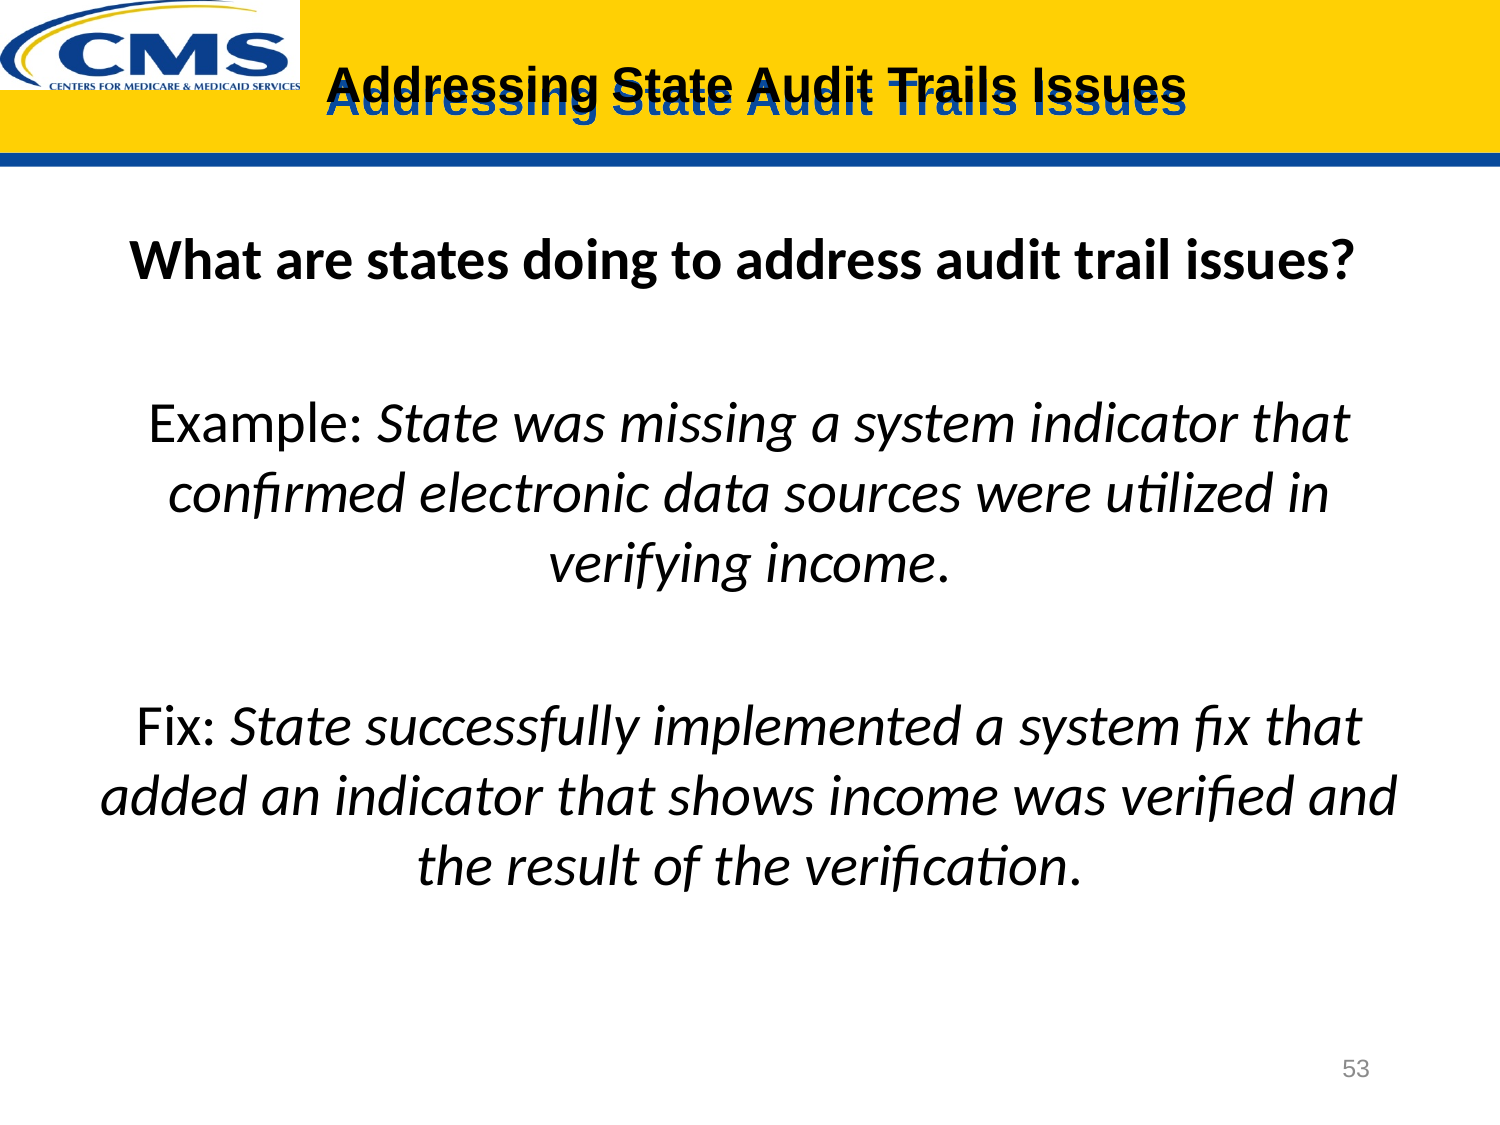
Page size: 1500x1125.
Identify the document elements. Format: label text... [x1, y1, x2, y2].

title Addressing State Audit Trails Issues [0, 22, 1500, 137]
picture [0, 0, 300, 90]
list What are states doing to address audit trail issues? Example: State was missing a system indicator that confirmed electronic data sources were utilized in verifying income. Fix: State successfully implemented a system fix that added an indicator that shows income was verified and the result of the verification. [75, 213, 1425, 1043]
slide_number 53 [1275, 1037, 1438, 1098]
